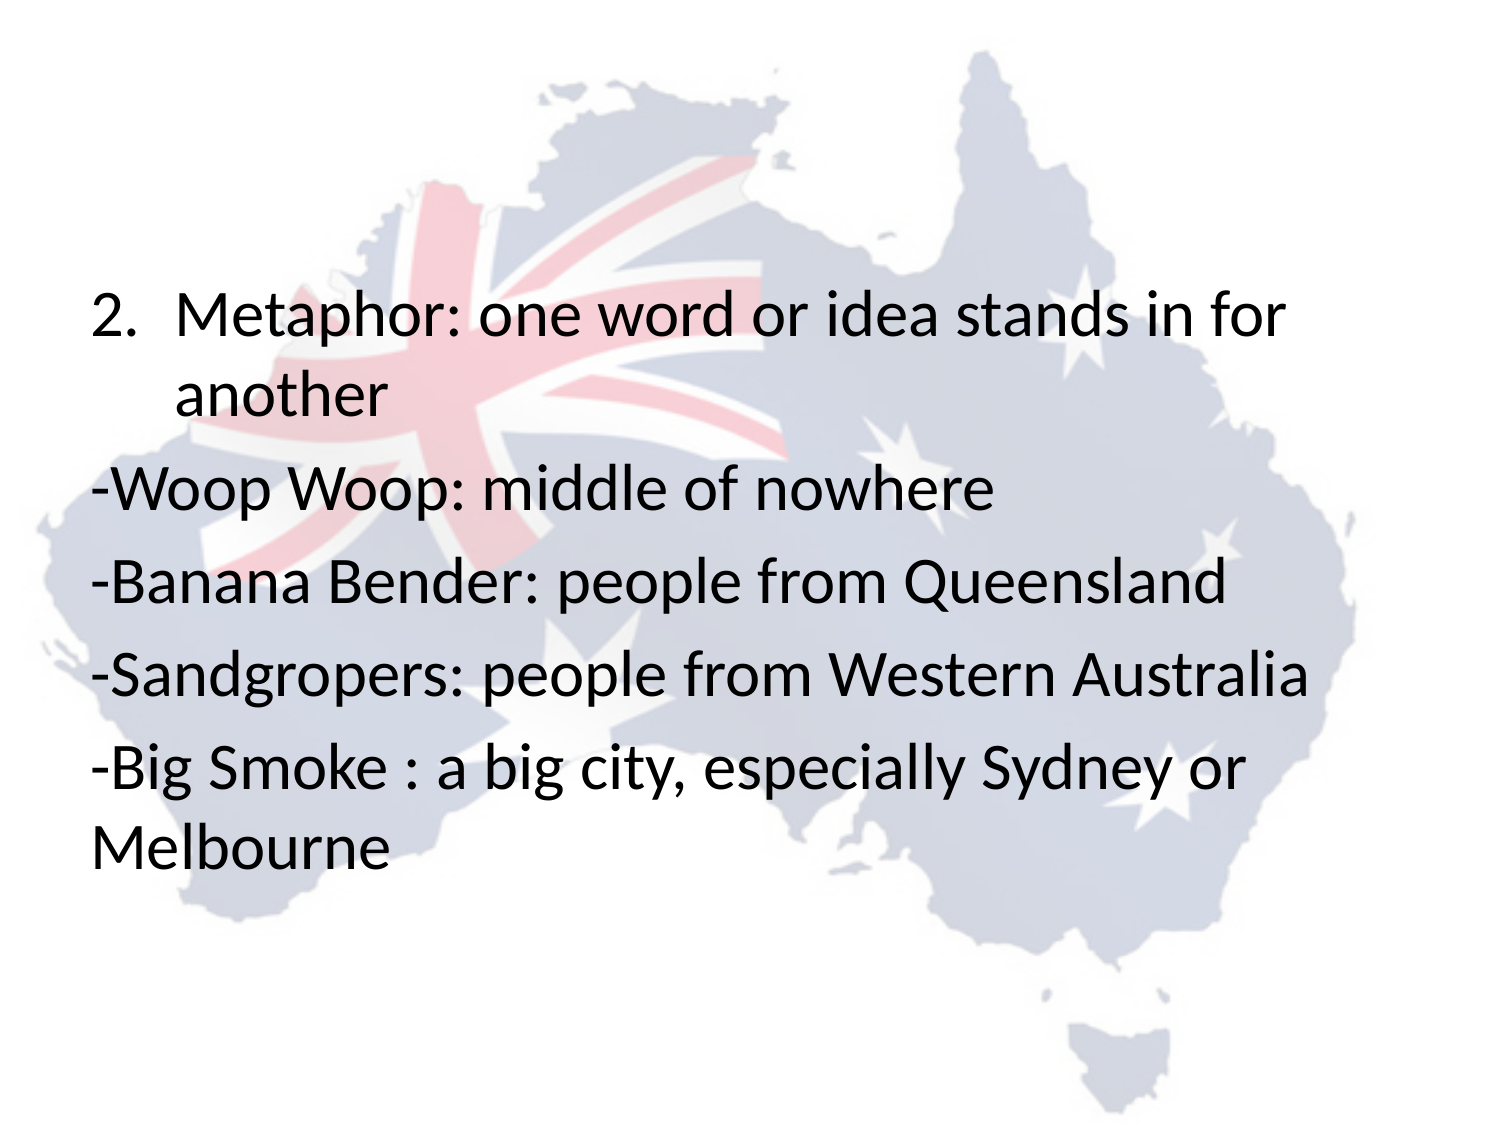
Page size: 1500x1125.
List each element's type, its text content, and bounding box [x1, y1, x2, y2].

list Metaphor: one word or idea stands in for another -Woop Woop: middle of nowhere -Banana Bender: people from Queensland -Sandgropers: people from Western Australia -Big Smoke : a big city, especially Sydney or Melbourne [75, 262, 1425, 1005]
